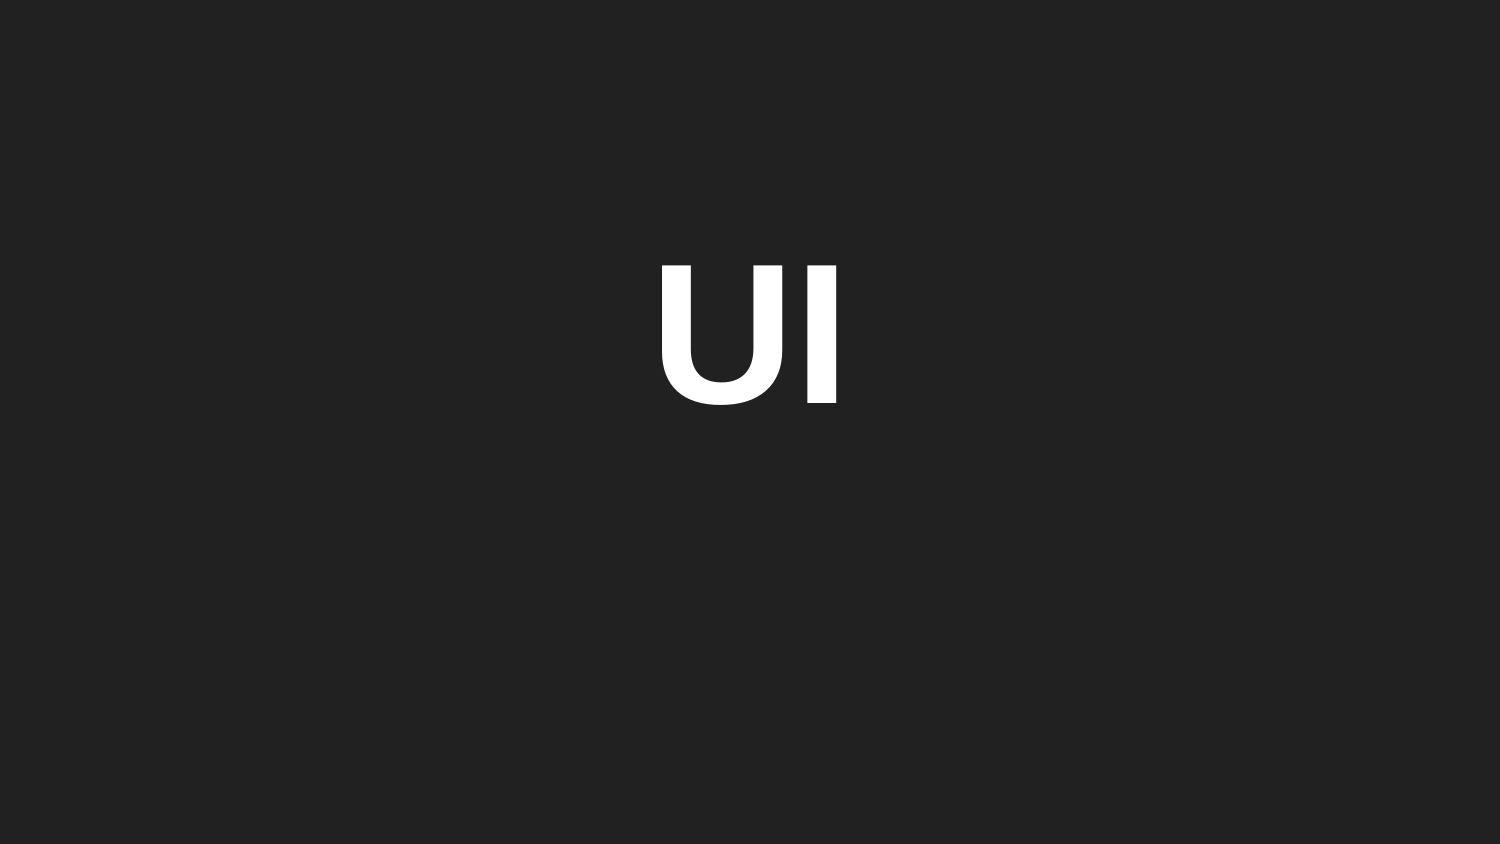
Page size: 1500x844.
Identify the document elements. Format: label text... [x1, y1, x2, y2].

title UI [51, 122, 1449, 459]
